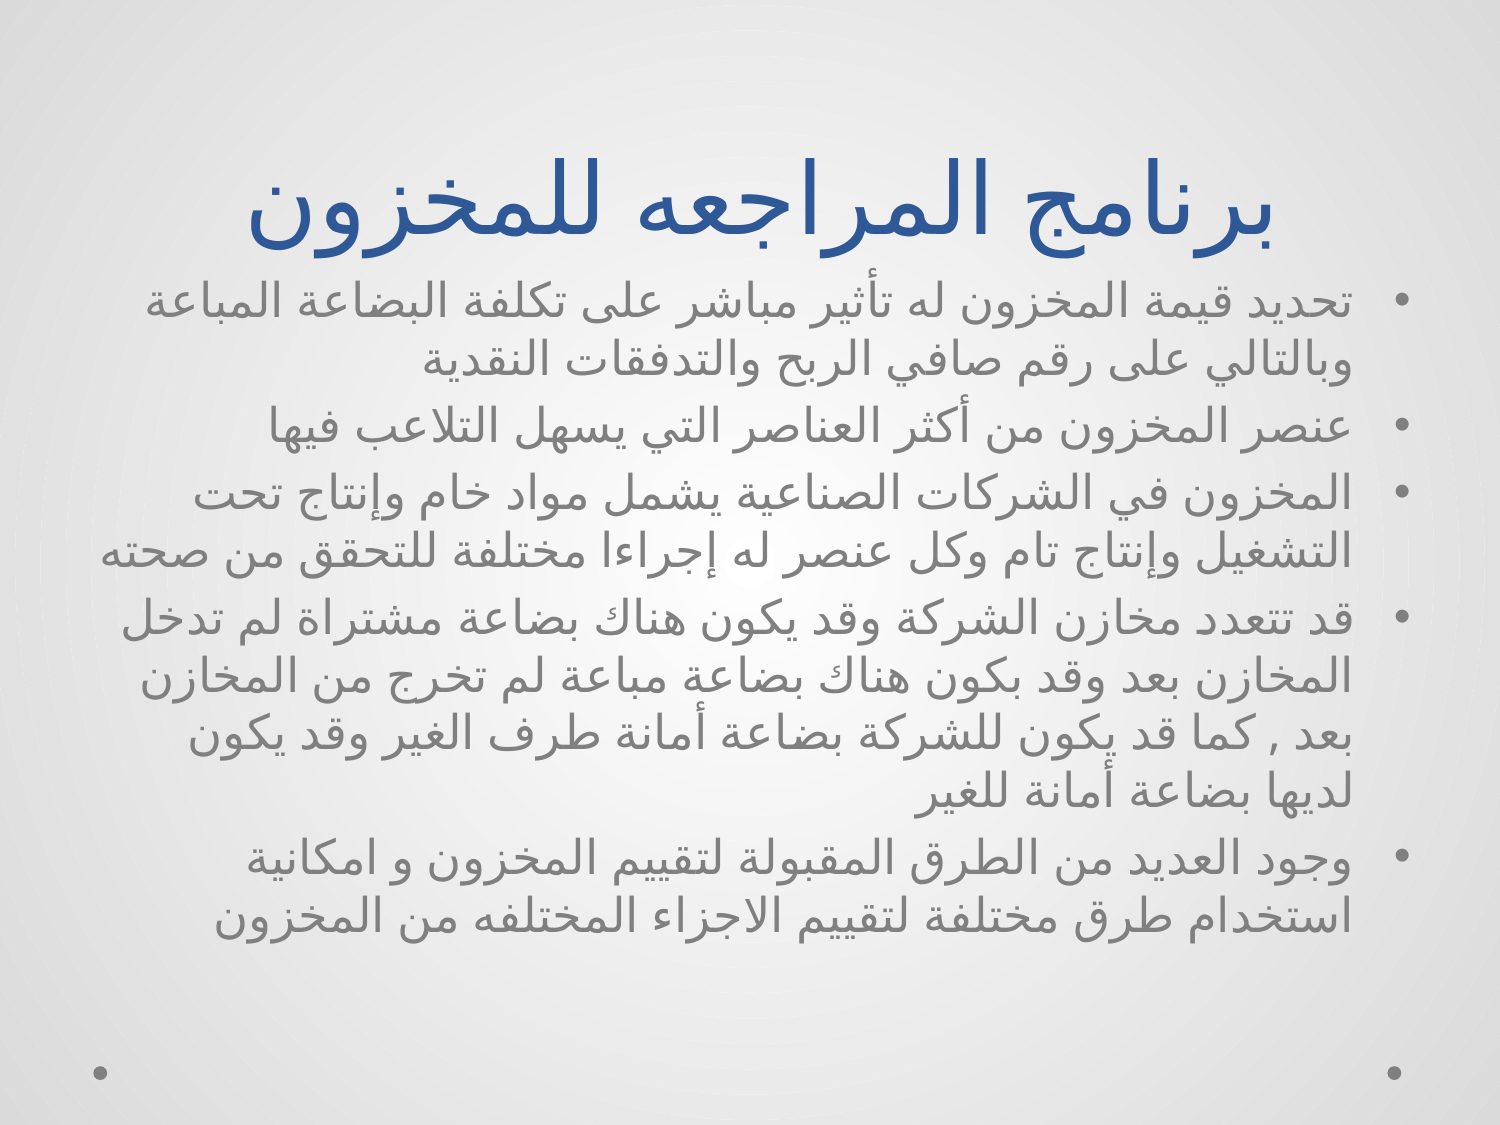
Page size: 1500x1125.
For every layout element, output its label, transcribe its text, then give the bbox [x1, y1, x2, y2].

title برنامج المراجعه للمخزون [75, 0, 1425, 262]
list تحديد قيمة المخزون له تأثير مباشر على تكلفة البضاعة المباعة وبالتالي على رقم صافي الربح والتدفقات النقدية عنصر المخزون من أكثر العناصر التي يسهل التلاعب فيها المخزون في الشركات الصناعية يشمل مواد خام وإنتاج تحت التشغيل وإنتاج تام وكل عنصر له إجراءا مختلفة للتحقق من صحته قد تتعدد مخازن الشركة وقد يكون هناك بضاعة مشتراة لم تدخل المخازن بعد وقد بكون هناك بضاعة مباعة لم تخرج من المخازن بعد , كما قد يكون للشركة بضاعة أمانة طرف الغير وقد يكون لديها بضاعة أمانة للغير وجود العديد من الطرق المقبولة لتقييم المخزون و امكانية استخدام طرق مختلفة لتقييم الاجزاء المختلفه من المخزون [75, 262, 1425, 1005]
